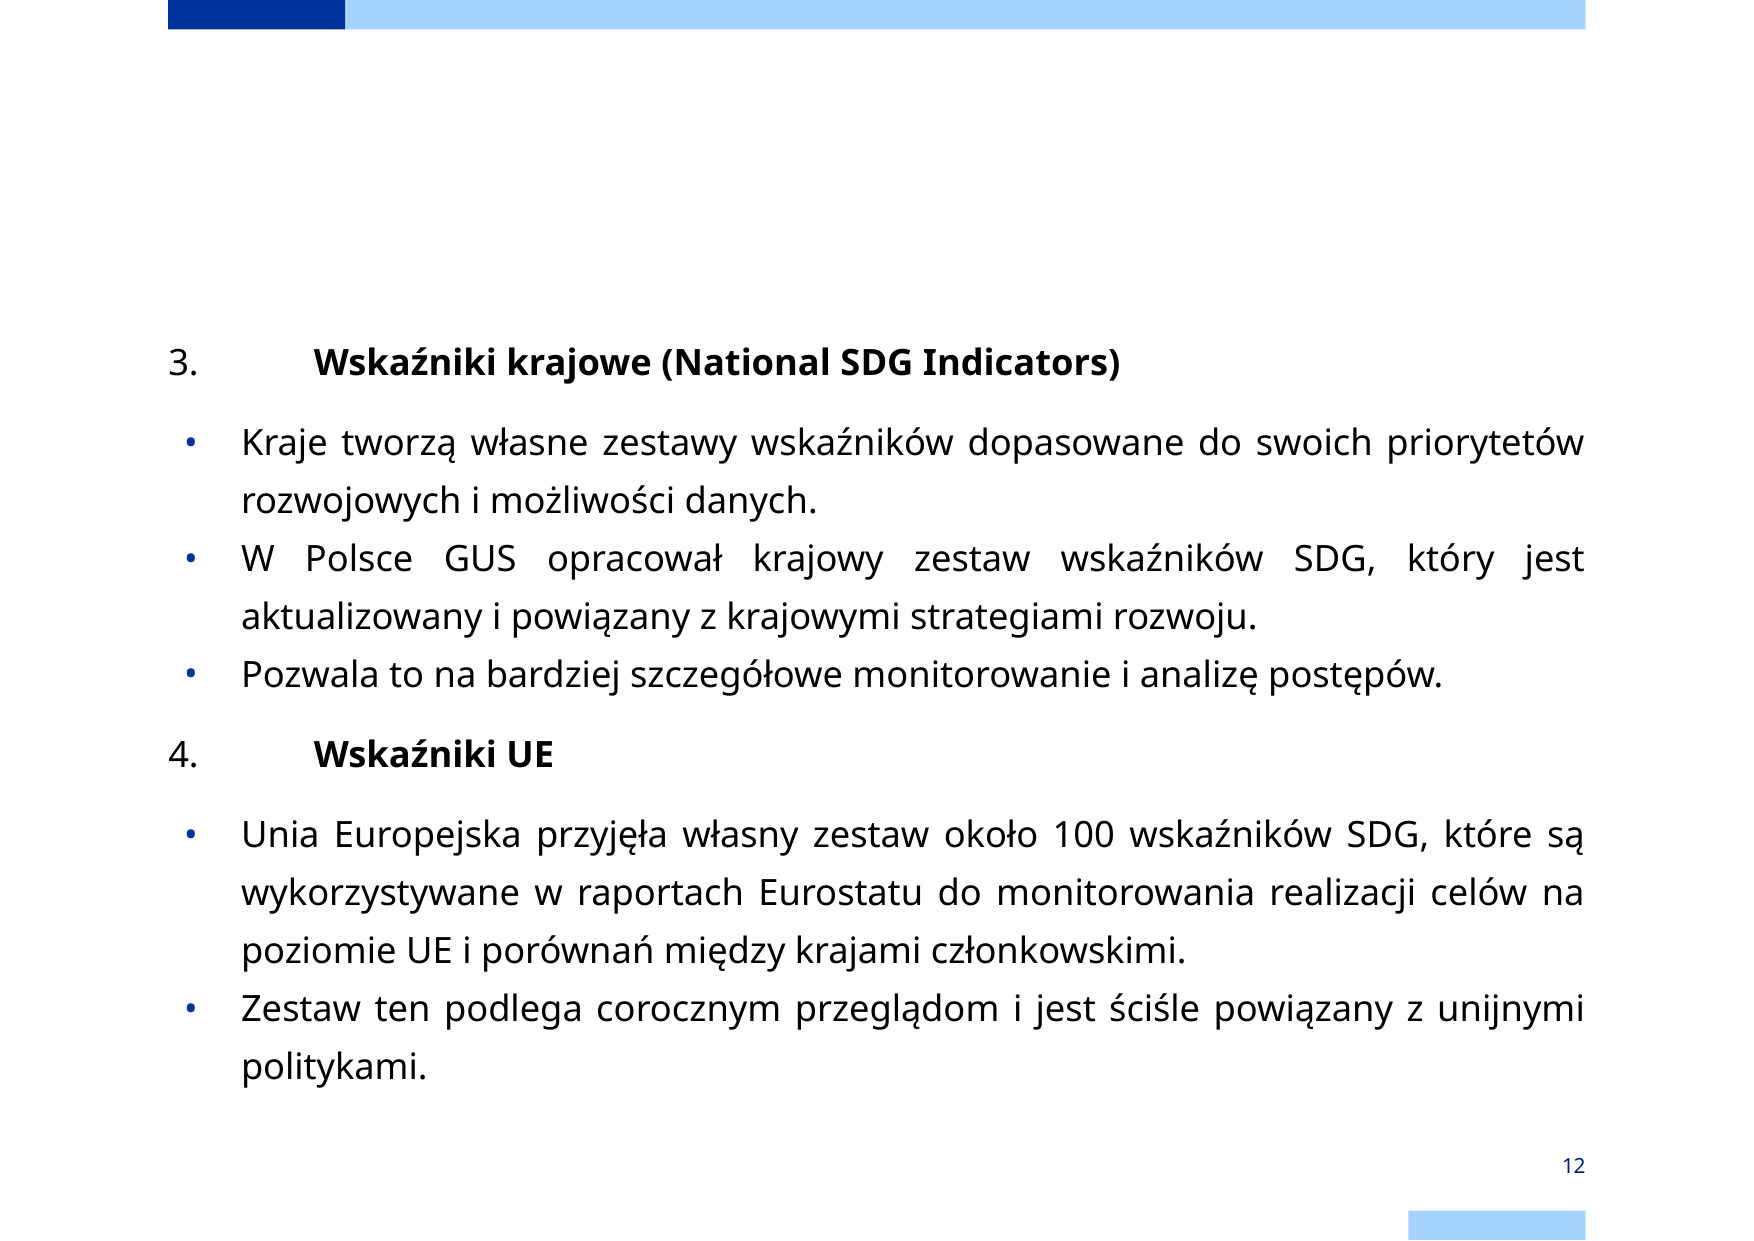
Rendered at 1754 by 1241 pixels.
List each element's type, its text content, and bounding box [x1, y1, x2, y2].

list 3. Wskaźniki krajowe (National SDG Indicators) Kraje tworzą własne zestawy wskaźników dopasowane do swoich priorytetów rozwojowych i możliwości danych. W Polsce GUS opracował krajowy zestaw wskaźników SDG, który jest aktualizowany i powiązany z krajowymi strategiami rozwoju. Pozwala to na bardziej szczegółowe monitorowanie i analizę postępów. 4. Wskaźniki UE Unia Europejska przyjęła własny zestaw około 100 wskaźników SDG, które są wykorzystywane w raportach Eurostatu do monitorowania realizacji celów na poziomie UE i porównań między krajami członkowskimi. Zestaw ten podlega corocznym przeglądom i jest ściśle powiązany z unijnymi politykami. [168, 324, 1586, 1093]
slide_number ‹#› [1408, 1151, 1586, 1182]
